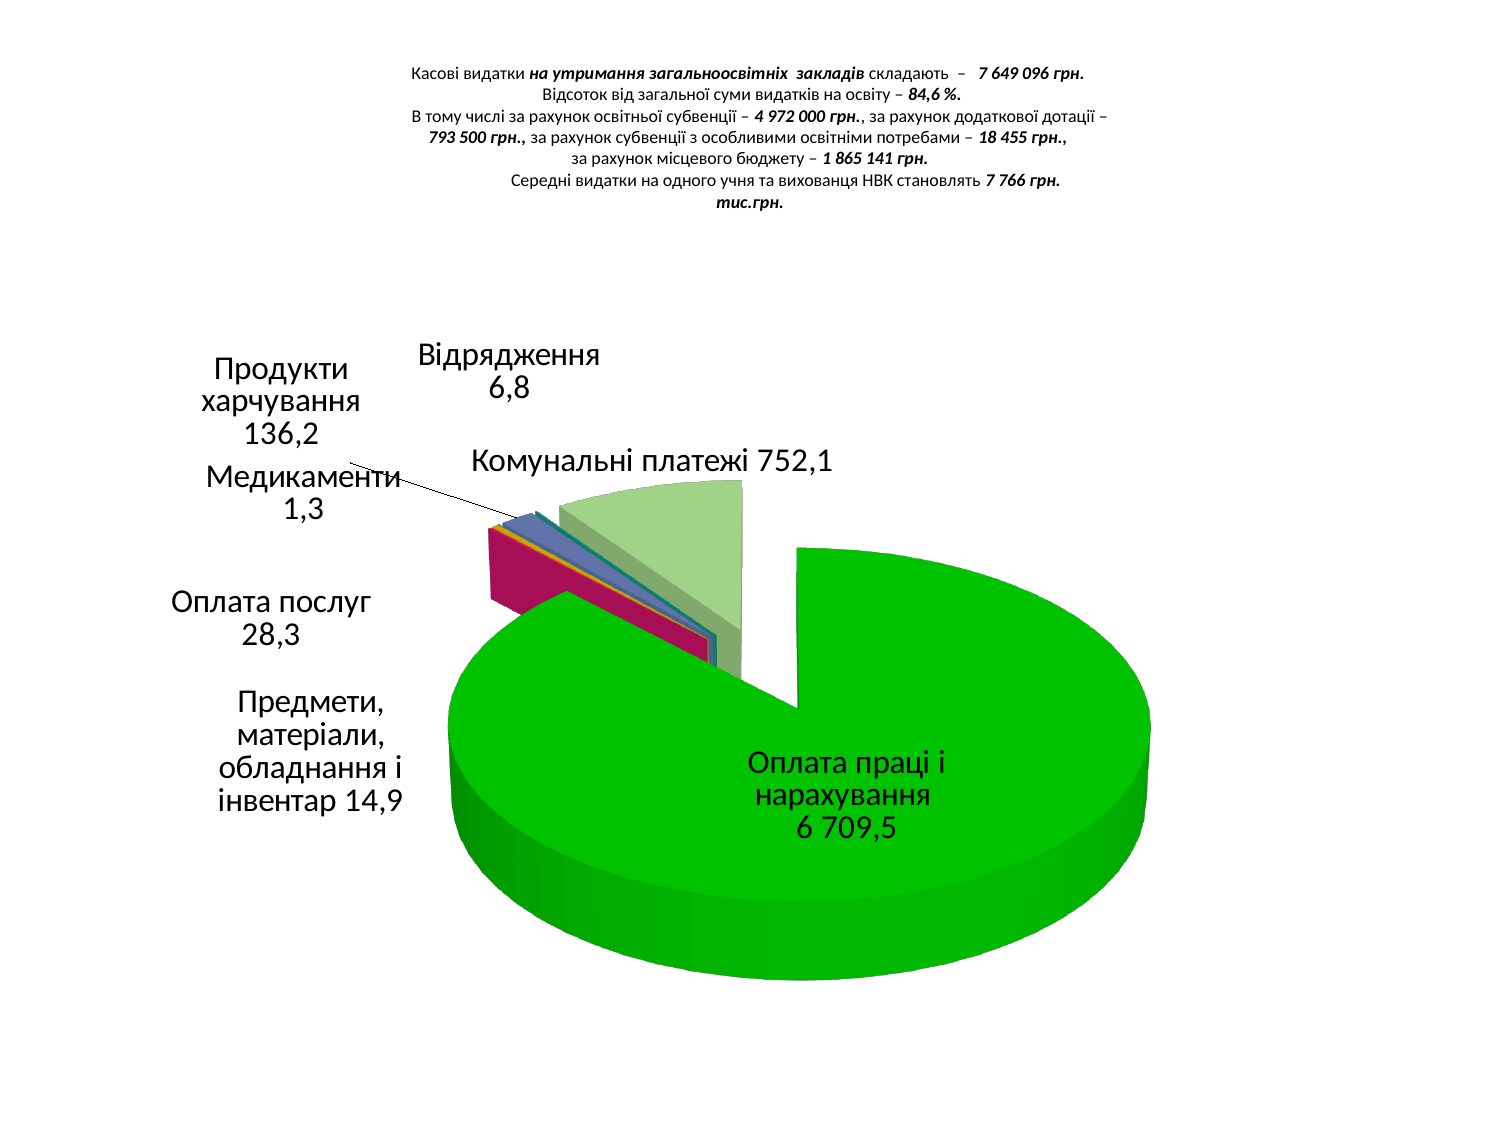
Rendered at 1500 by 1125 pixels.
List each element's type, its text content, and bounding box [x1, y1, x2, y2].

title Касові видатки на утримання загальноосвітніх закладів складають – 7 649 096 грн. Відсоток від загальної суми видатків на освіту – 84,6 %. В тому числі за рахунок освітньої субвенції – 4 972 000 грн., за рахунок додаткової дотації – 793 500 грн., за рахунок субвенції з особливими освітніми потребами – 18 455 грн., за рахунок місцевого бюджету – 1 865 141 грн. Середні видатки на одного учня та вихованця НВК становлять 7 766 грн. тис.грн. [29, 0, 1471, 220]
chart [76, 243, 1473, 1125]
